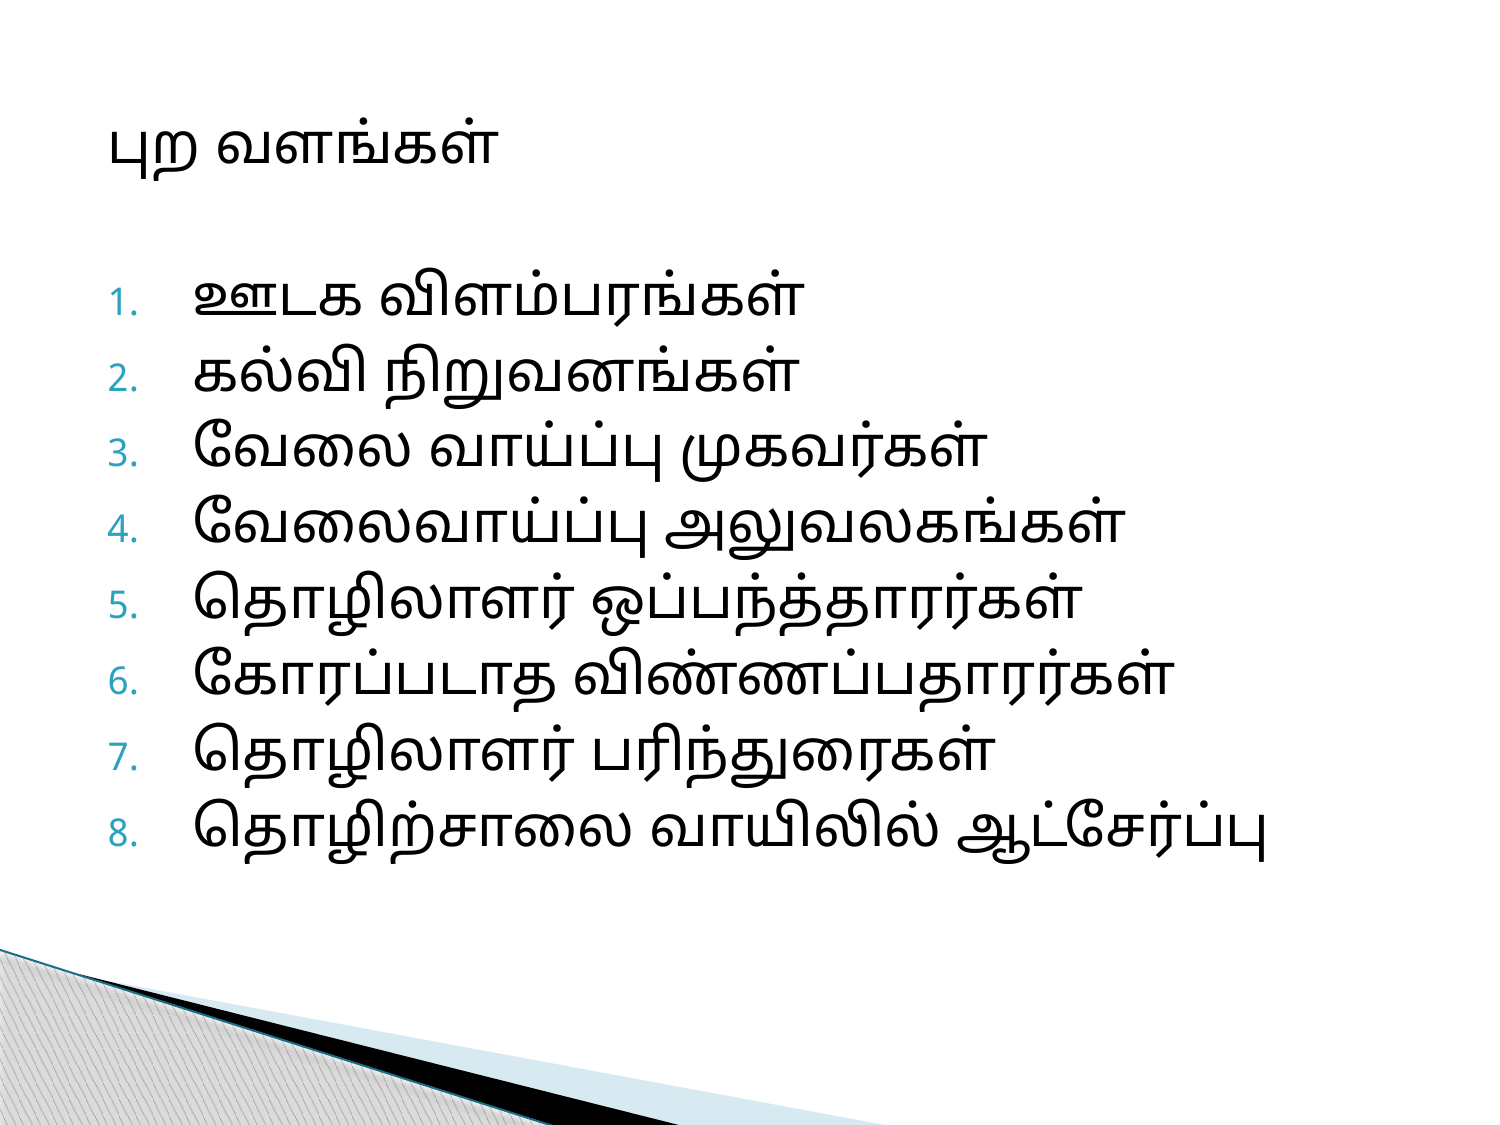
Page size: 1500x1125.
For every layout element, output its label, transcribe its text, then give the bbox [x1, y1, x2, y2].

list புற வளங்கள் ஊடக விளம்பரங்கள் கல்வி நிறுவனங்கள் வேலை வாய்ப்பு முகவர்கள் வேலைவாய்ப்பு அலுவலகங்கள் தொழிலாளர் ஒப்பந்த்தாரர்கள் கோரப்படாத விண்ணப்பதாரர்கள் தொழிலாளர் பரிந்துரைகள் தொழிற்சாலை வாயிலில் ஆட்சேர்ப்பு [75, 99, 1425, 986]
